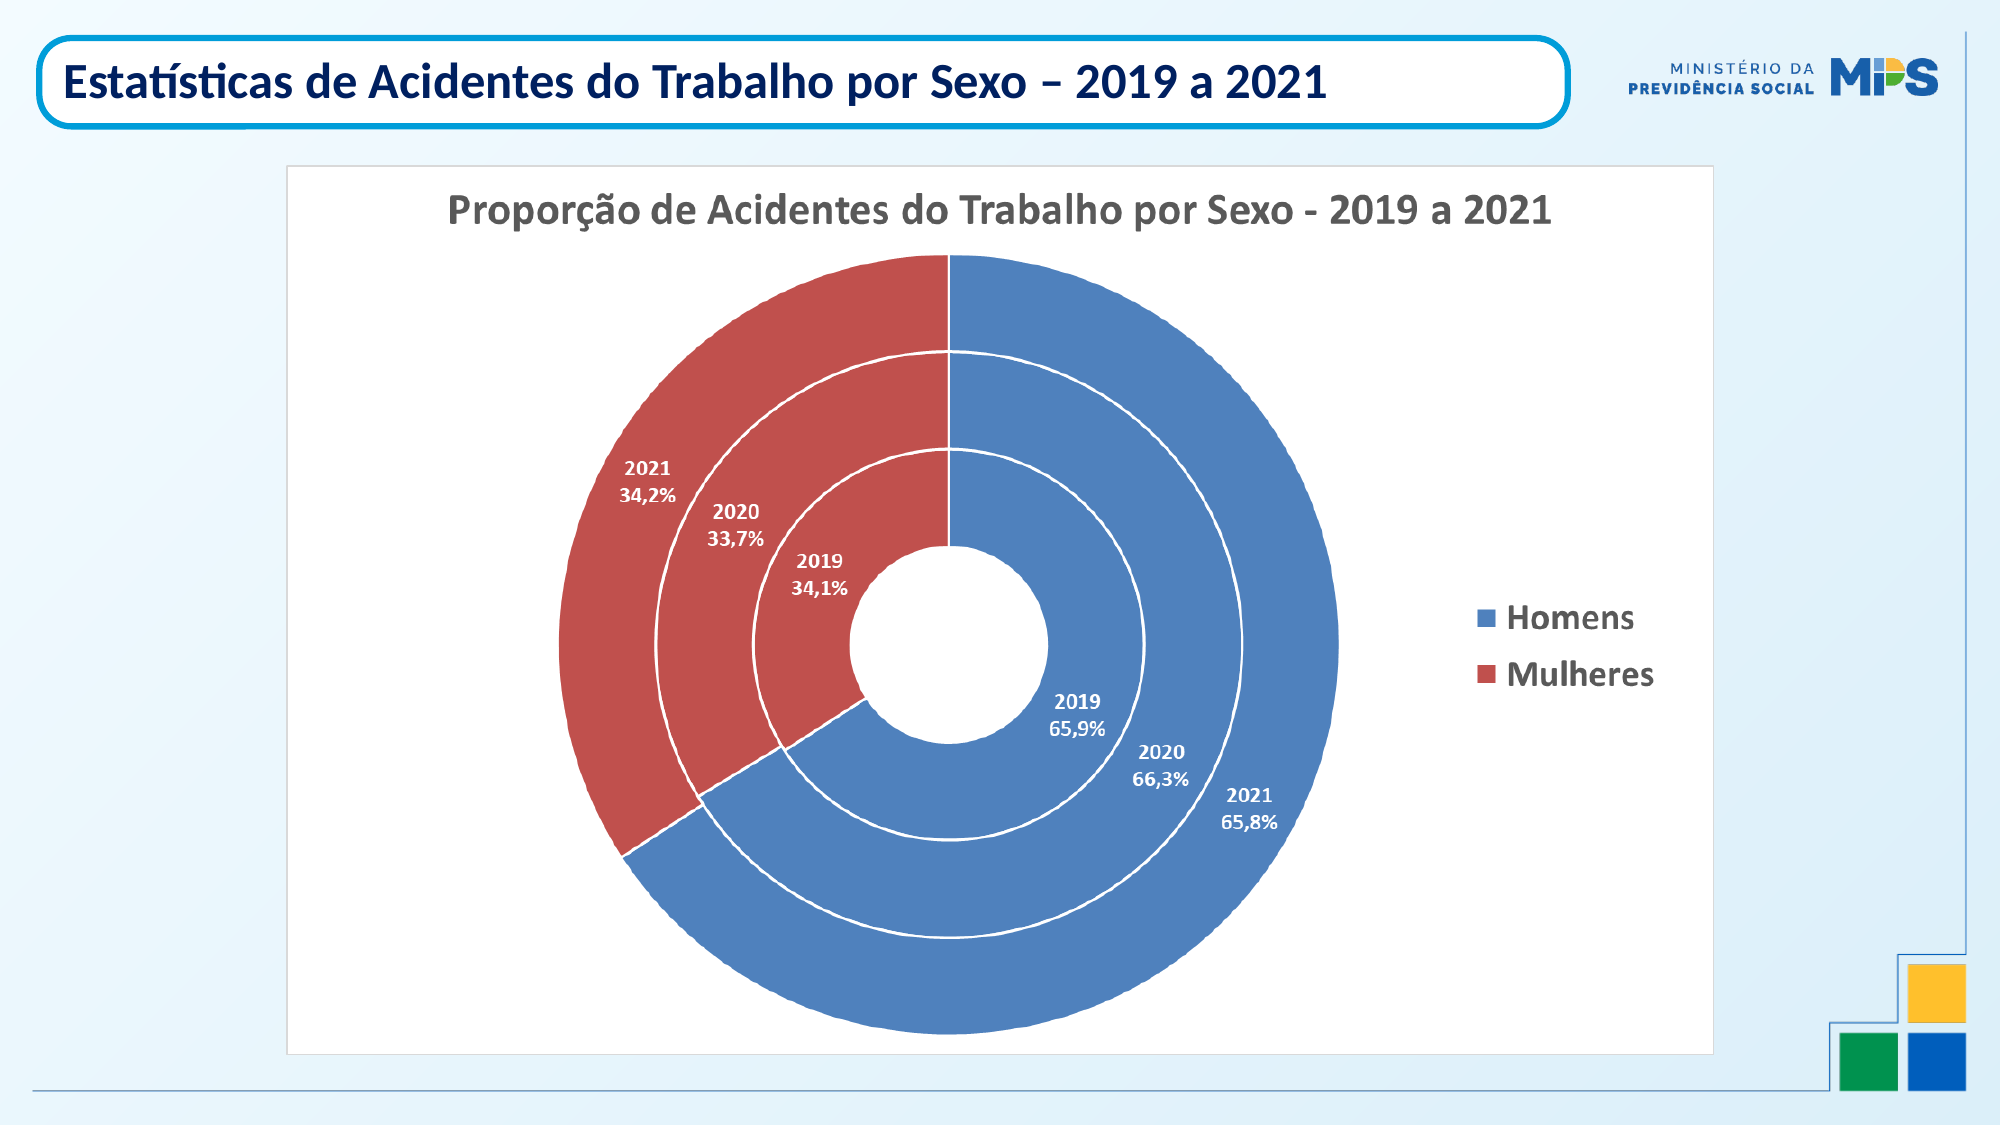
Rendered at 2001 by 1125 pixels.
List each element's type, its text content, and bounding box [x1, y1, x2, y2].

text_box Estatísticas de Acidentes do Trabalho por Sexo – 2019 a 2021 [37, 35, 1570, 129]
picture [0, 0, 2000, 1125]
